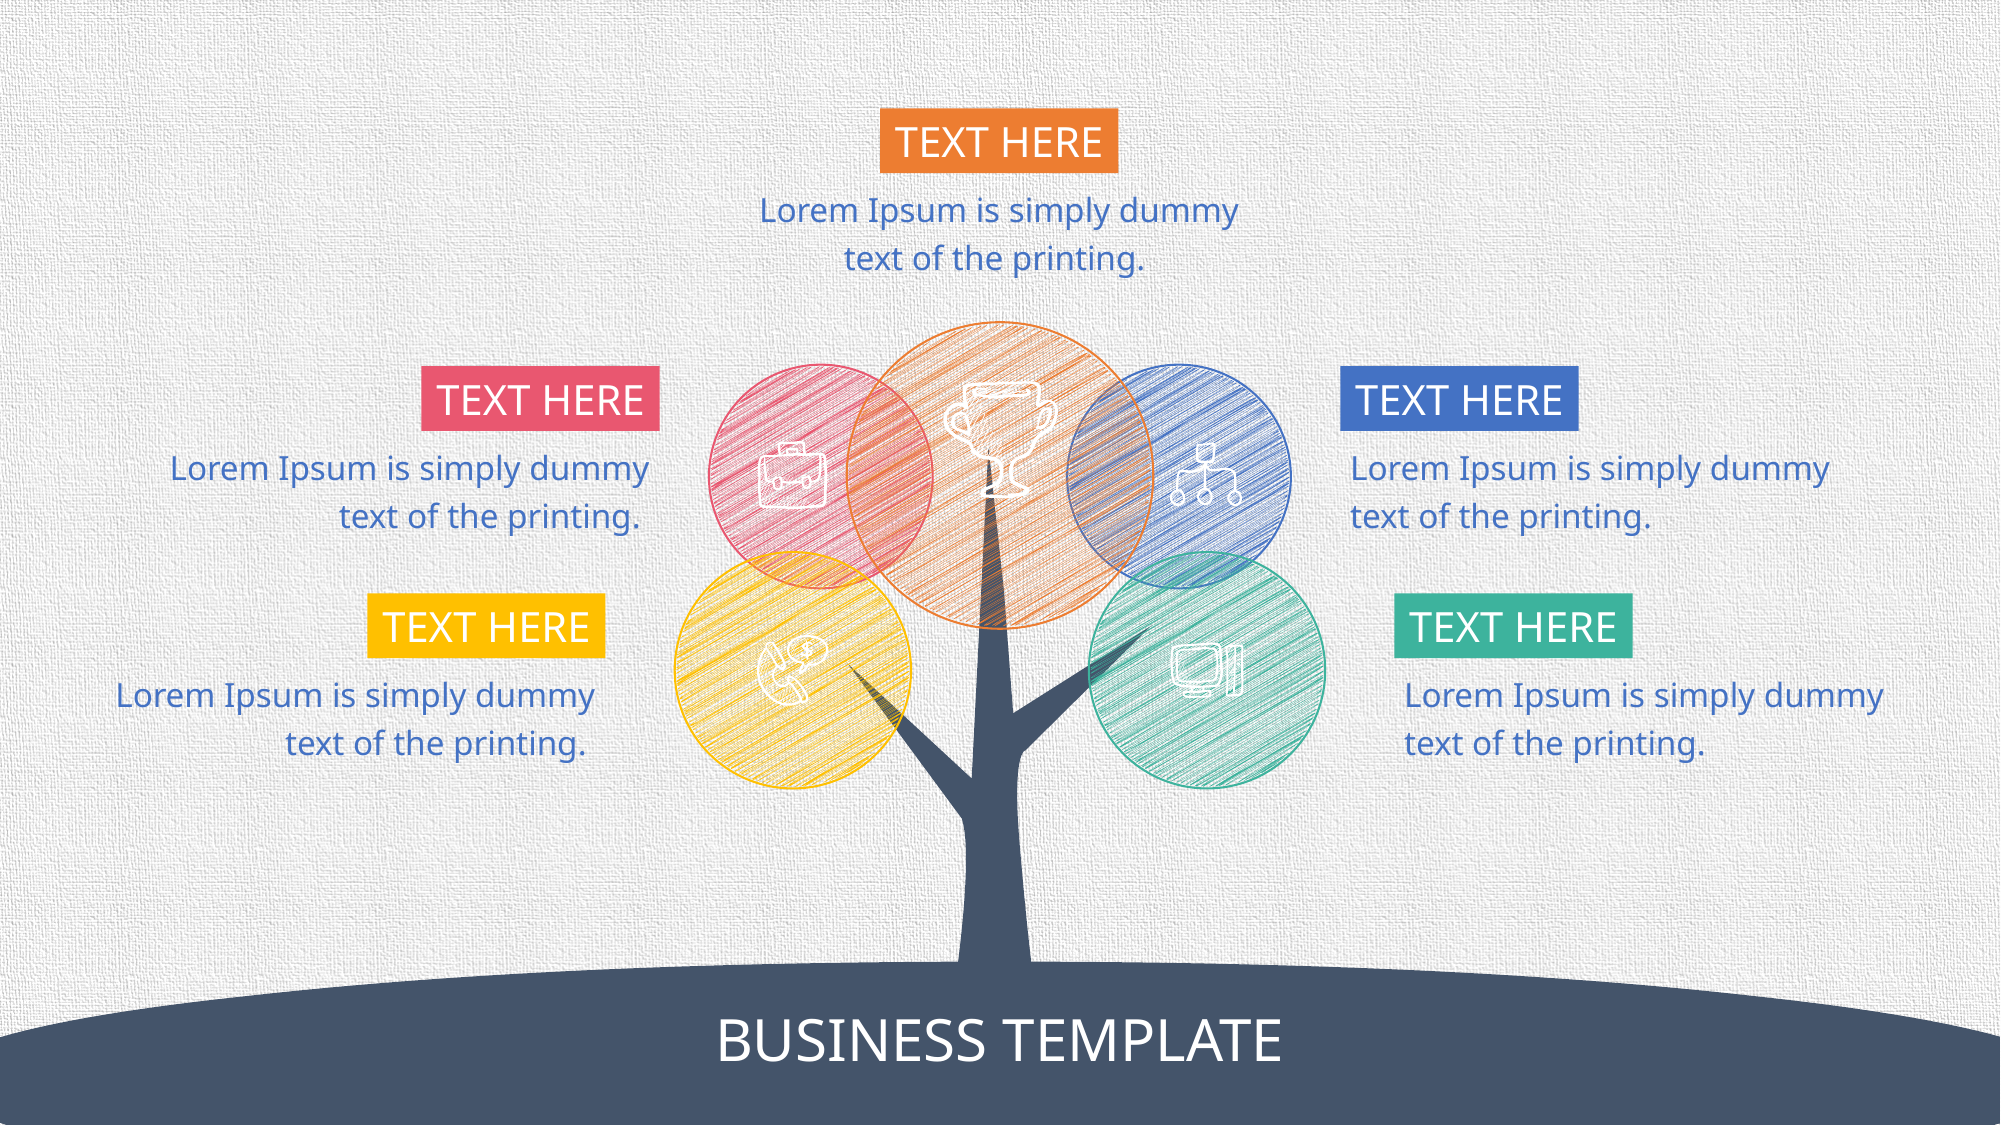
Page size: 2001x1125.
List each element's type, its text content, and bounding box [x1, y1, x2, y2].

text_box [674, 552, 912, 789]
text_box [726, 108, 1272, 287]
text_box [66, 593, 611, 772]
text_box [757, 440, 828, 510]
text_box [0, 961, 2000, 1125]
text_box BUSINESS TEMPLATE [635, 995, 1365, 1081]
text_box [120, 366, 665, 544]
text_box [941, 380, 1059, 500]
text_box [1088, 552, 1326, 789]
picture [1007, 629, 1088, 712]
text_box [1389, 593, 1934, 772]
picture [912, 629, 979, 776]
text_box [1335, 366, 1880, 544]
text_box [708, 364, 846, 552]
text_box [756, 634, 830, 706]
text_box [1169, 442, 1243, 508]
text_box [1170, 642, 1244, 699]
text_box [846, 322, 1154, 629]
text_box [1154, 364, 1291, 552]
picture [0, 0, 2001, 1125]
text_box [912, 629, 1088, 961]
